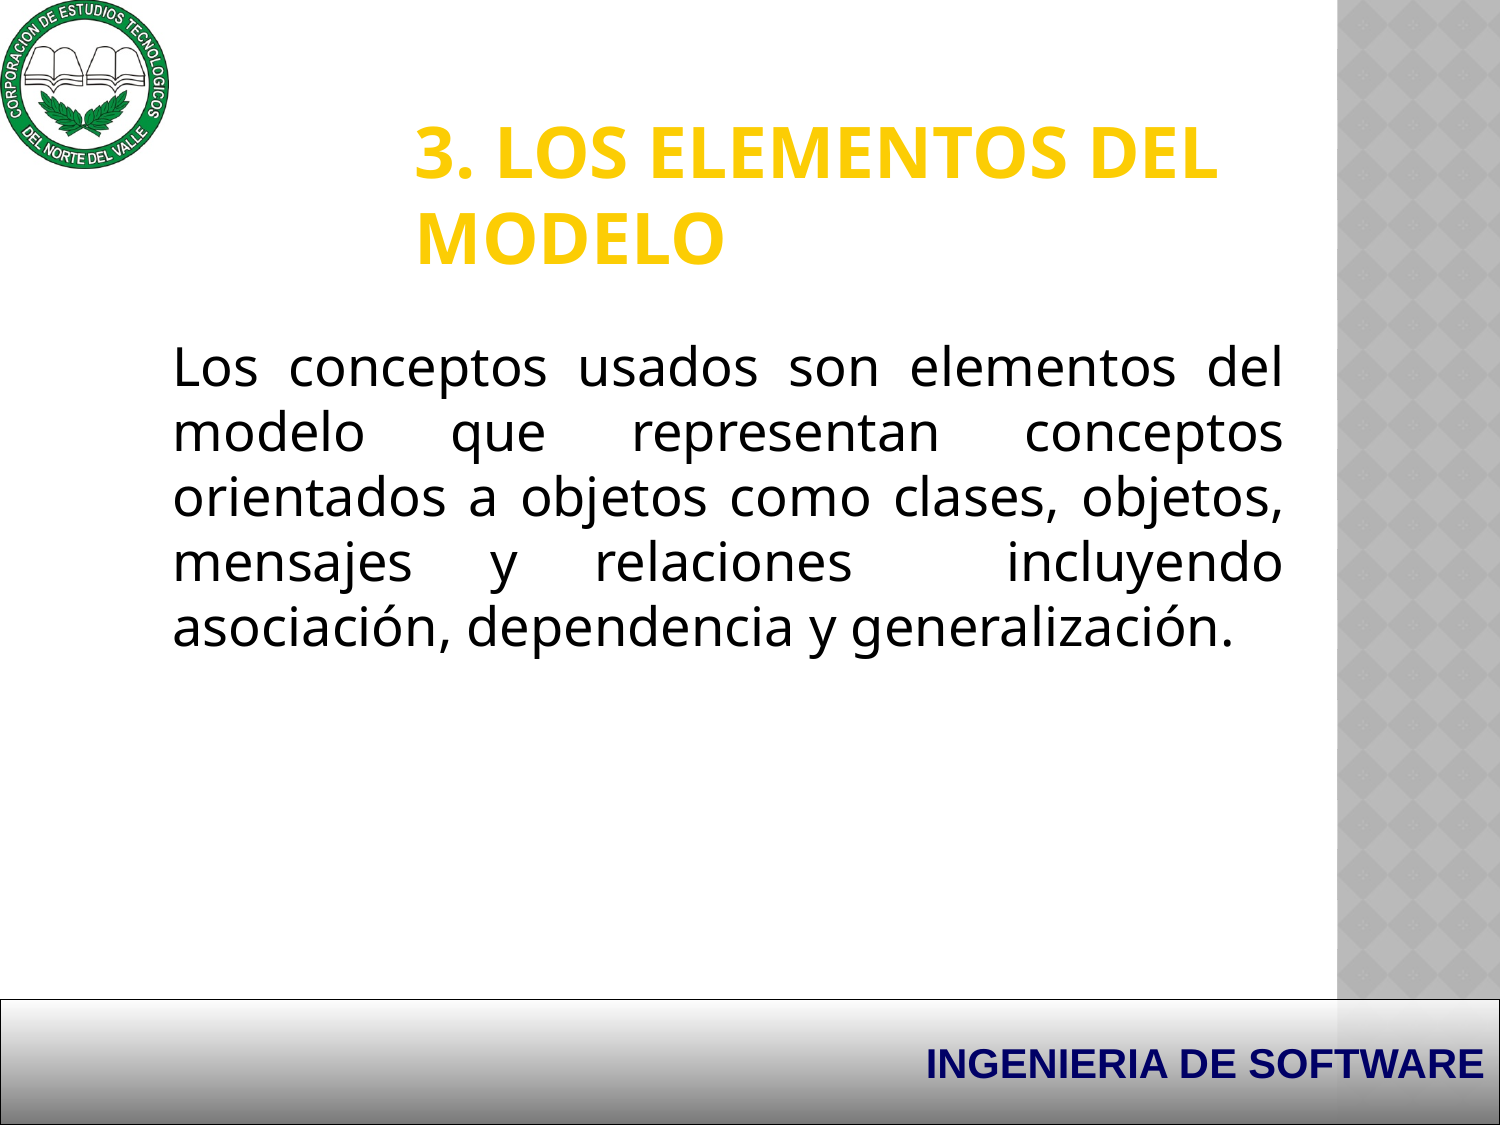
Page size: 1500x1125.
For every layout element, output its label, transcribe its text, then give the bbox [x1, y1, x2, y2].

picture [0, 0, 169, 169]
list Los conceptos usados son elementos del modelo que representan conceptos orientados a objetos como clases, objetos, mensajes y relaciones incluyendo asociación, dependencia y generalización. [112, 324, 1301, 1000]
title 3. Los Elementos del Modelo [399, 99, 1388, 288]
